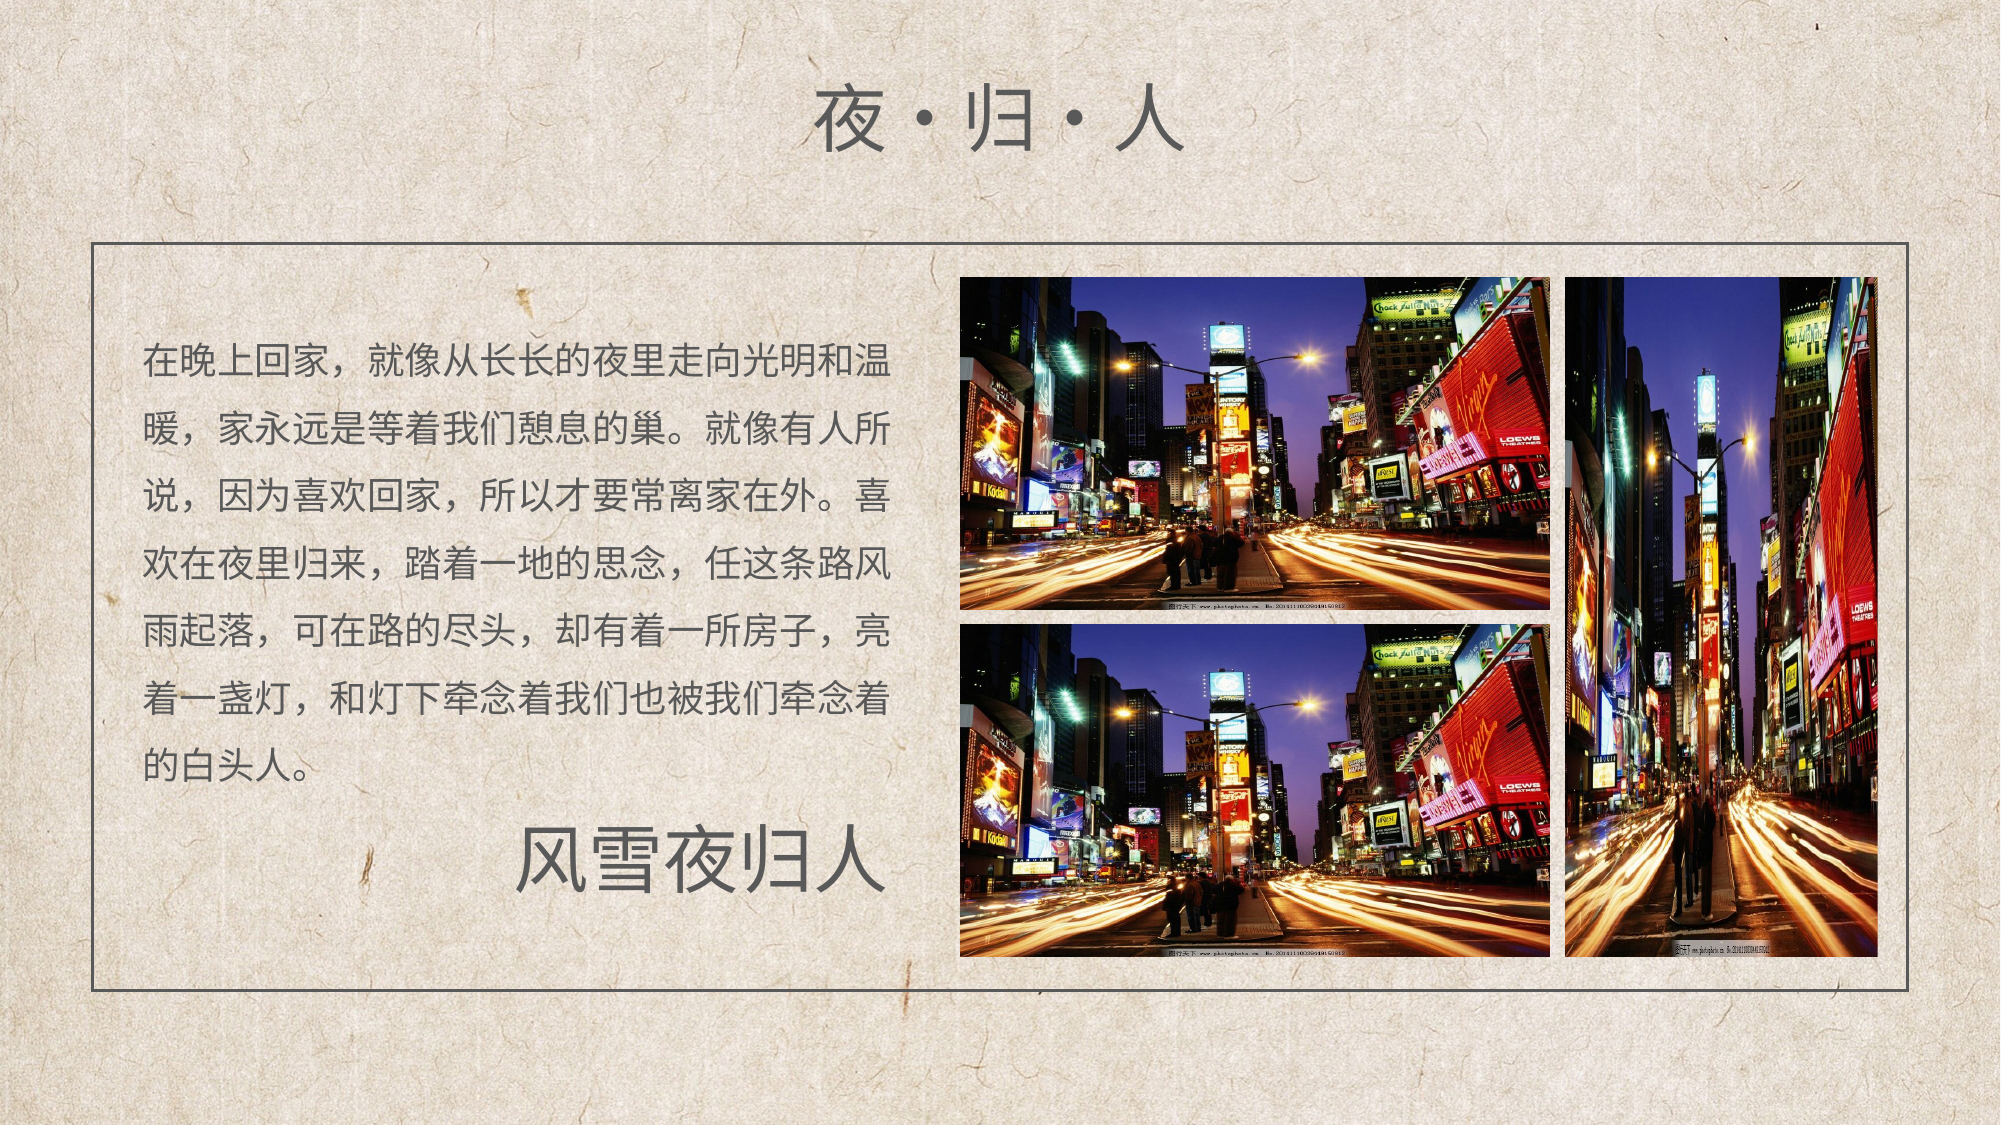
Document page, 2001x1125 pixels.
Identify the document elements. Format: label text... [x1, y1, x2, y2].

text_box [959, 277, 1878, 957]
picture [0, 0, 2001, 1125]
text_box 夜•归•人 [782, 63, 1218, 169]
text_box [91, 242, 1908, 992]
